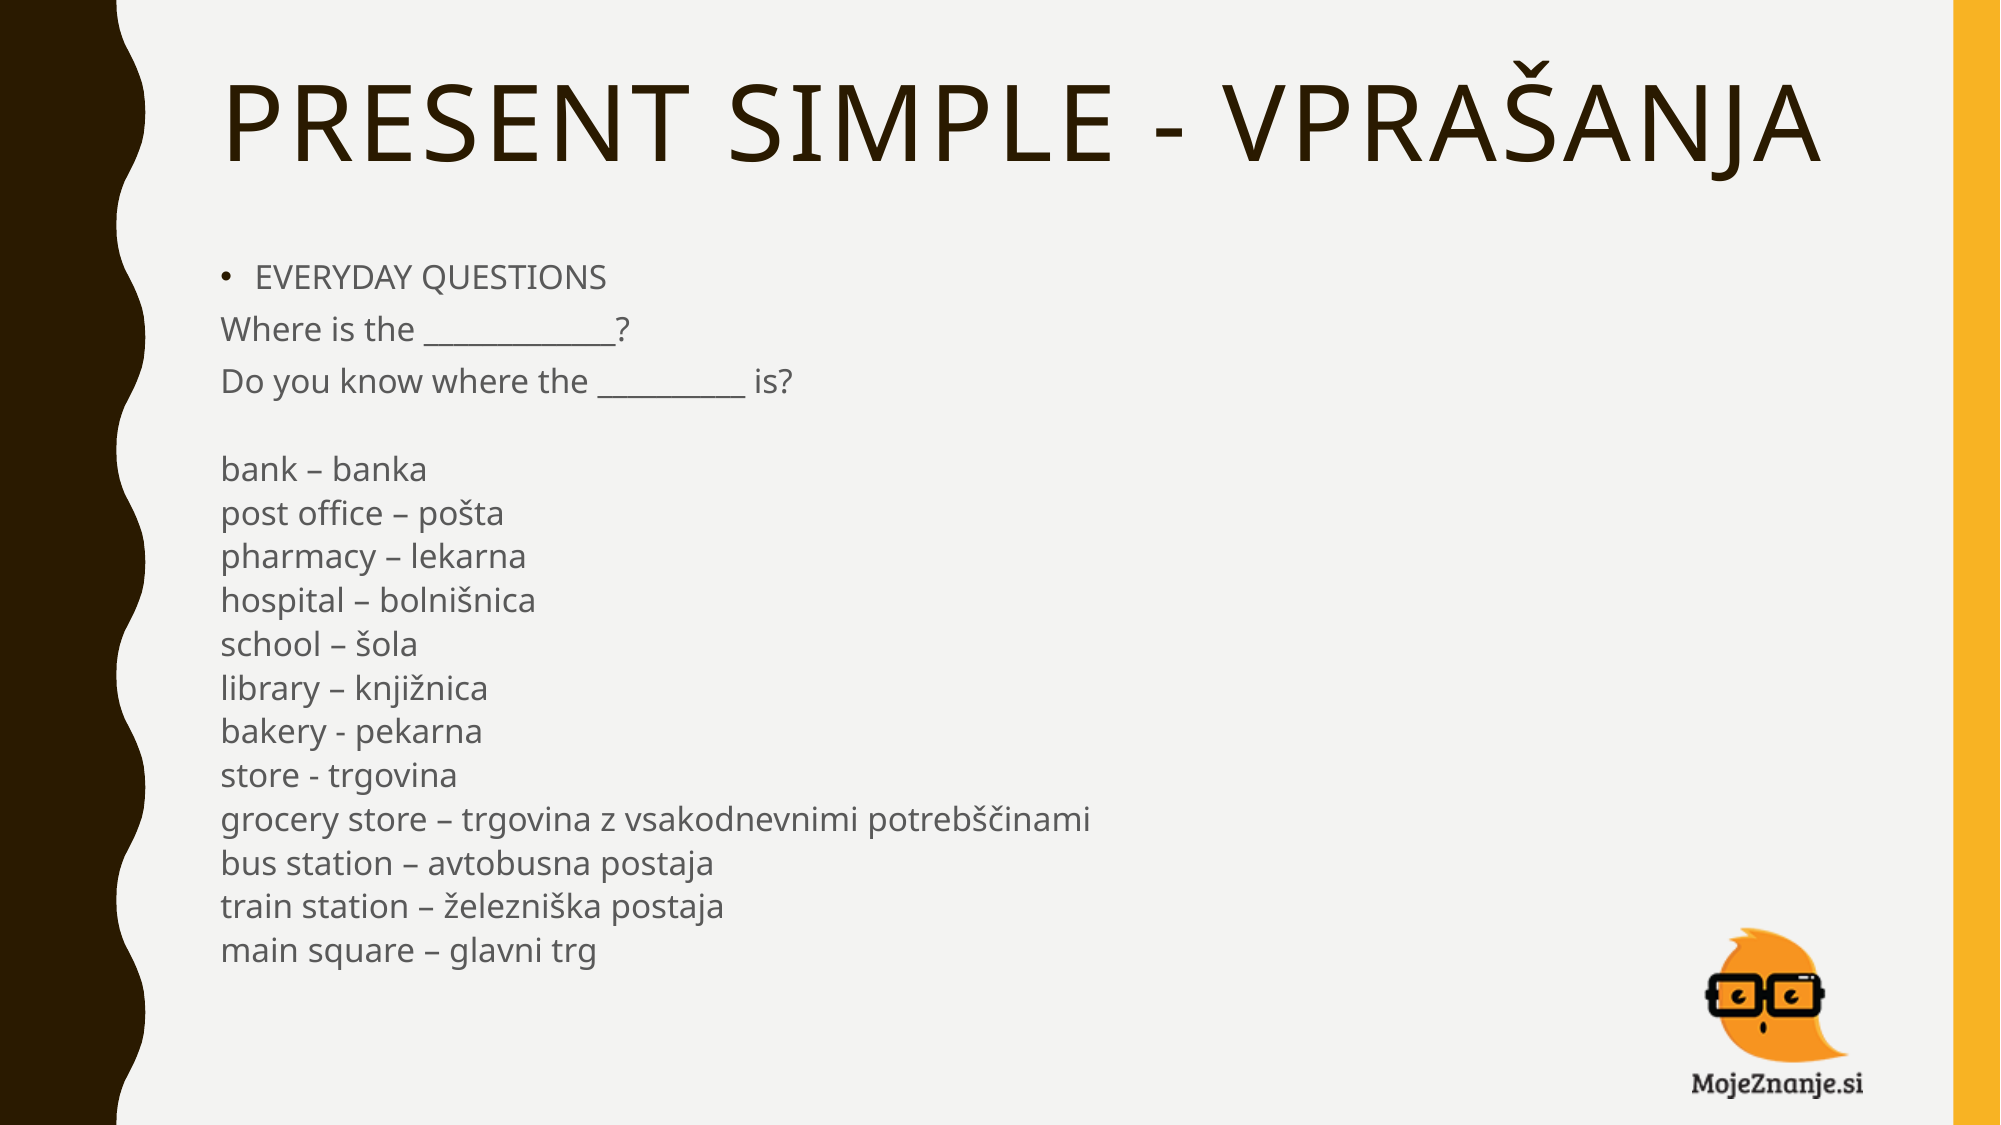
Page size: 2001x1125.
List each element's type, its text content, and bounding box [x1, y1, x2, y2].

title PRESENT SIMPLE - VPRAŠANJA [205, 62, 1875, 245]
list EVERYDAY QUESTIONS Where is the _____________? Do you know where the __________ is? bank – banka post office – pošta pharmacy – lekarna hospital – bolnišnica school – šola library – knjižnica bakery - pekarna store - trgovina grocery store – trgovina z vsakodnevnimi potrebščinami bus station – avtobusna postaja train station – železniška postaja main square – glavni trg [205, 245, 1875, 983]
picture [1692, 983, 1863, 1099]
